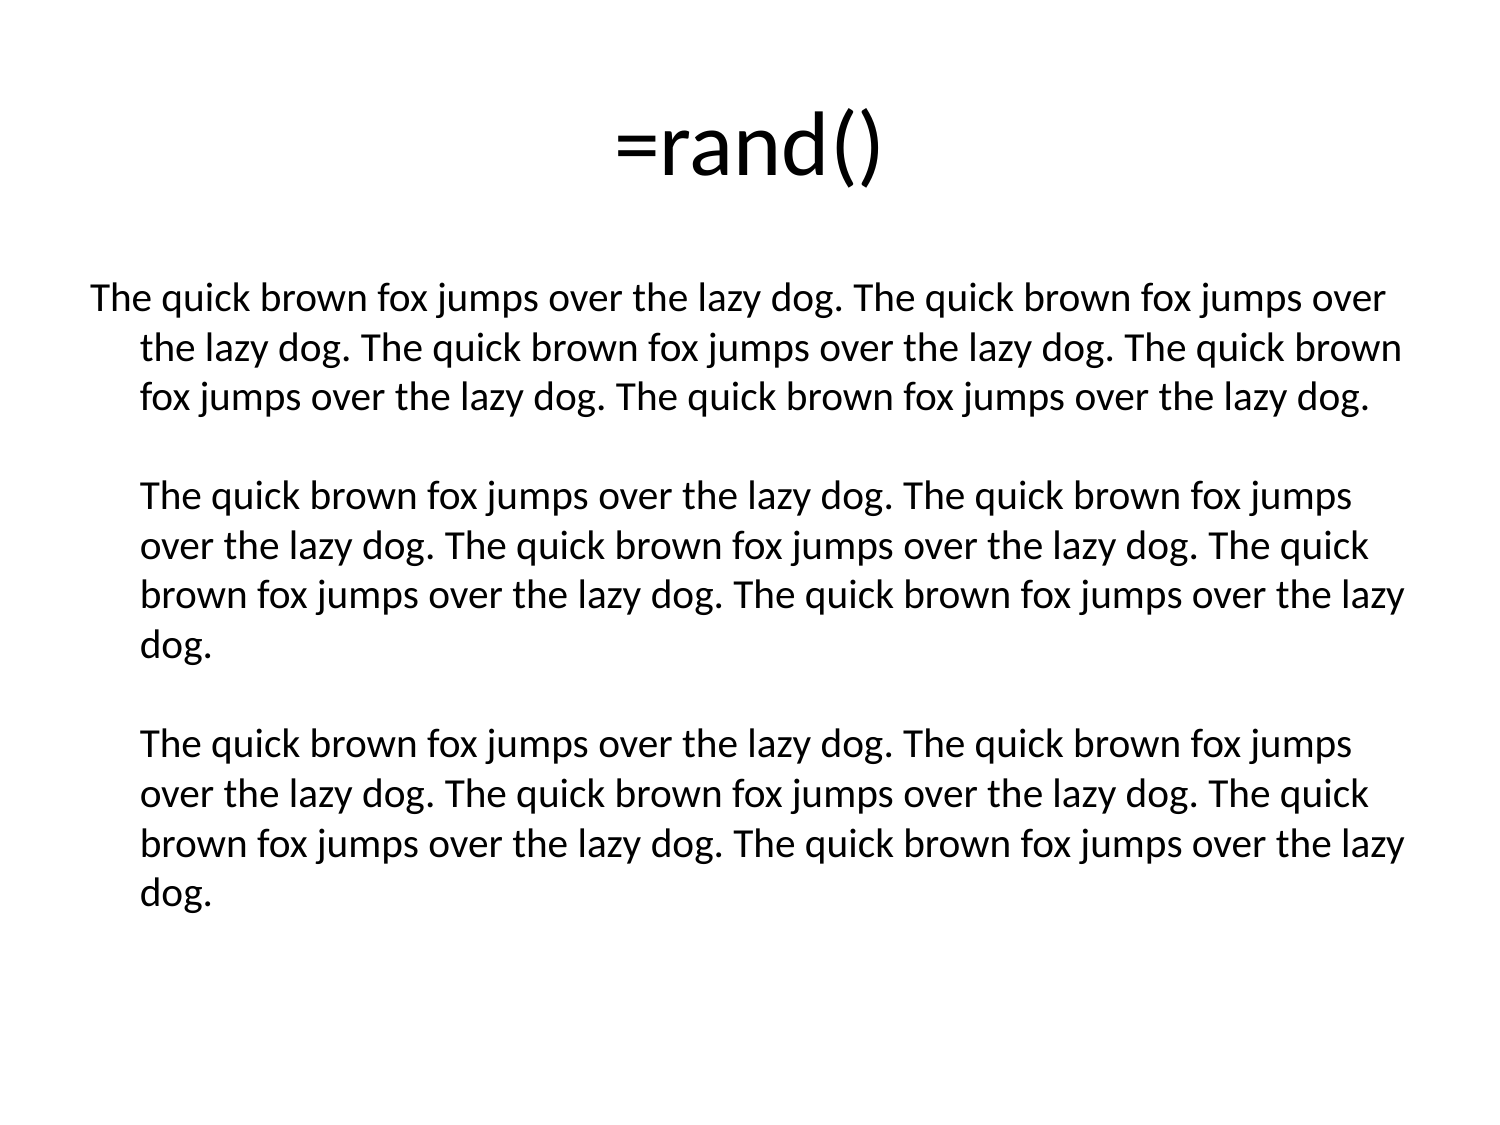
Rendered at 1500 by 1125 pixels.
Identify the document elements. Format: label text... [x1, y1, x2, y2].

list The quick brown fox jumps over the lazy dog. The quick brown fox jumps over the lazy dog. The quick brown fox jumps over the lazy dog. The quick brown fox jumps over the lazy dog. The quick brown fox jumps over the lazy dog. The quick brown fox jumps over the lazy dog. The quick brown fox jumps over the lazy dog. The quick brown fox jumps over the lazy dog. The quick brown fox jumps over the lazy dog. The quick brown fox jumps over the lazy dog. The quick brown fox jumps over the lazy dog. The quick brown fox jumps over the lazy dog. The quick brown fox jumps over the lazy dog. The quick brown fox jumps over the lazy dog. The quick brown fox jumps over the lazy dog. [75, 262, 1425, 1005]
title =rand() [75, 45, 1425, 233]
